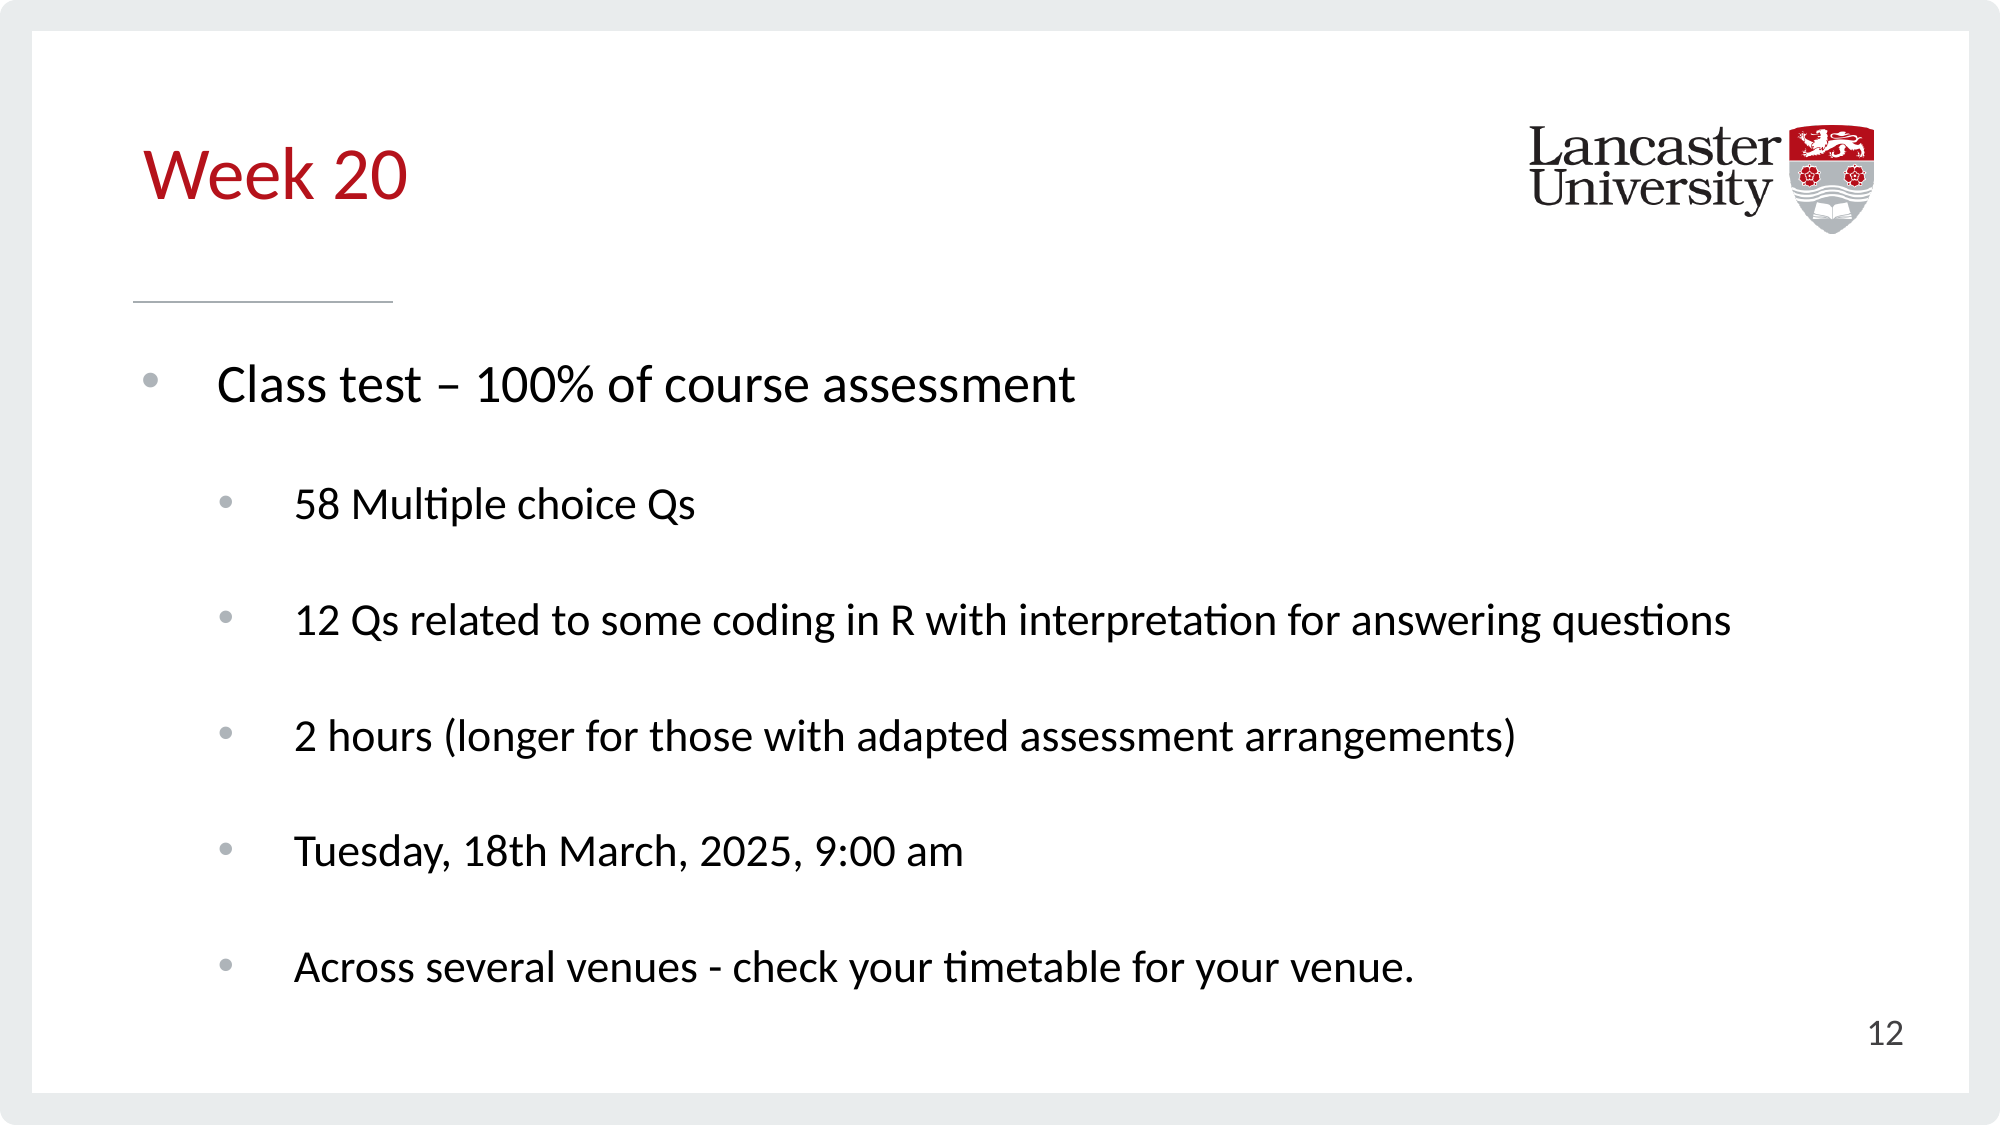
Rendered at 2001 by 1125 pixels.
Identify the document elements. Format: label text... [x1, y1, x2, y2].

title Week 20 [128, 78, 1448, 279]
slide_number 12 [1468, 1001, 1919, 1061]
list Class test – 100% of course assessment 58 Multiple choice Qs 12 Qs related to some coding in R with interpretation for answering questions 2 hours (longer for those with adapted assessment arrangements) Tuesday, 18th March, 2025, 9:00 am Across several venues - check your timetable for your venue. [126, 307, 1888, 1014]
